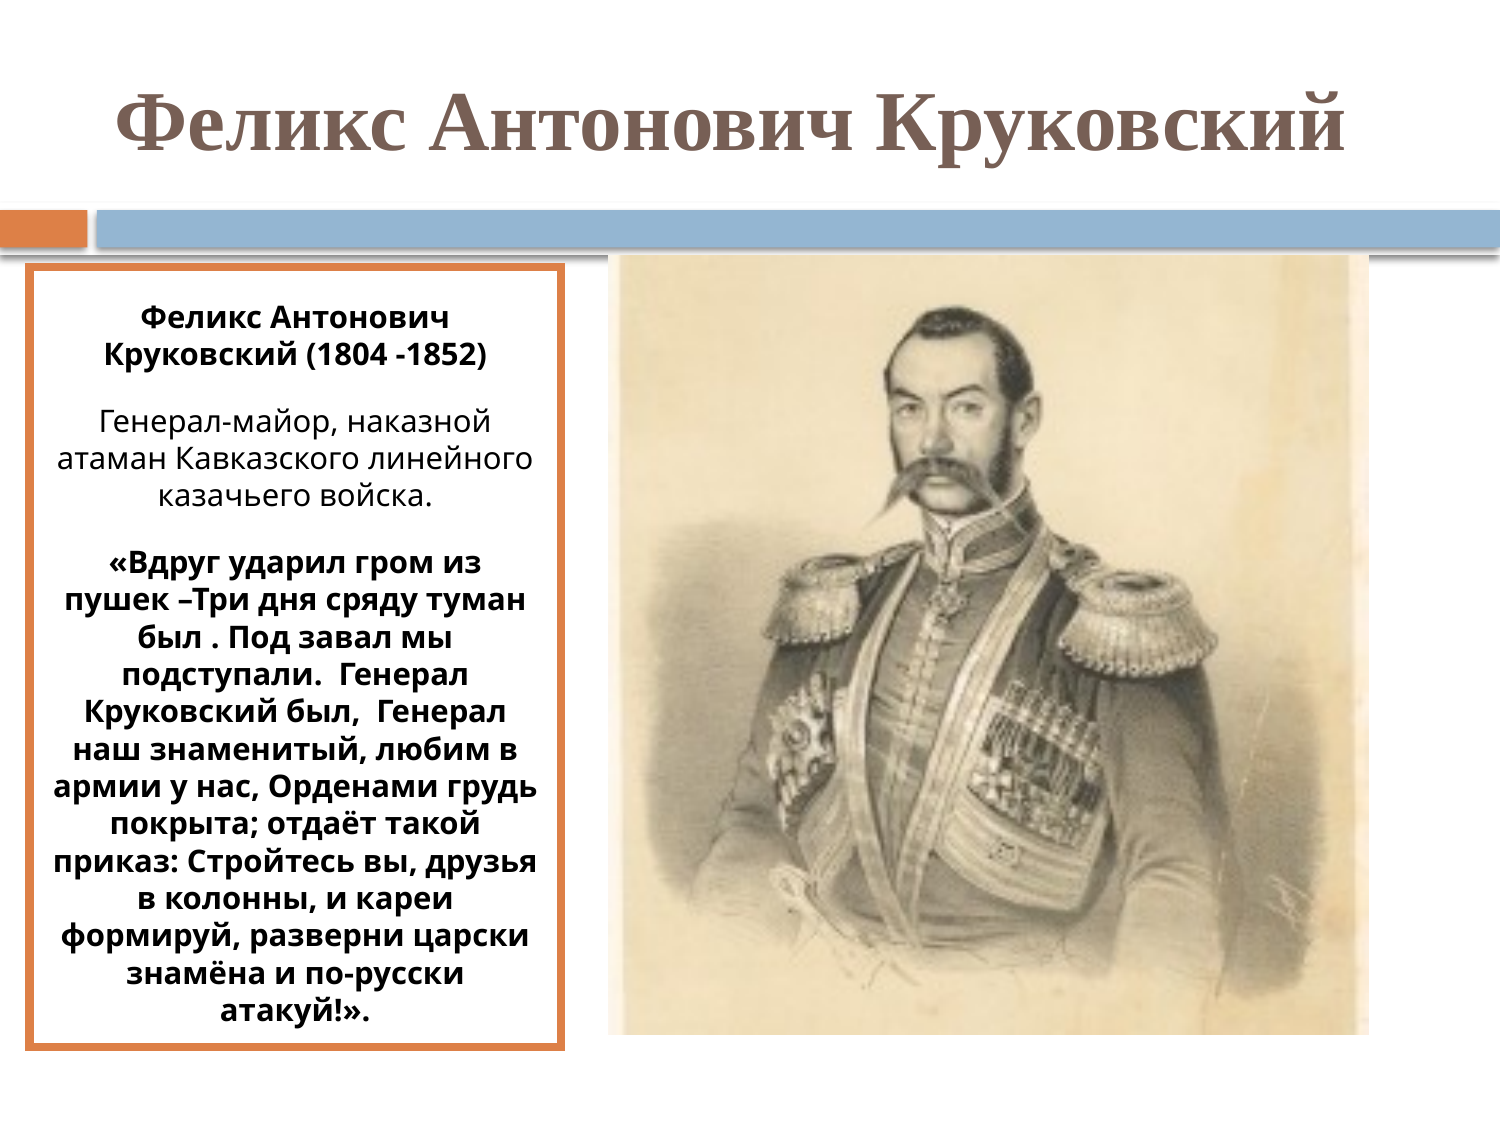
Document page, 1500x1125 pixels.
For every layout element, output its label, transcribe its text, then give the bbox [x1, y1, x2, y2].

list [607, 254, 1369, 1035]
title Феликс Антонович Круковский [99, 44, 1425, 188]
list Феликс Антонович Круковский (1804 -1852) Генерал-майор, наказной атаман Кавказского линейного казачьего войска. «Вдруг ударил гром из пушек –Три дня сряду туман был . Под завал мы подступали. Генерал Круковский был, Генерал наш знаменитый, любим в армии у нас, Орденами грудь покрыта; отдаёт такой приказ: Стройтесь вы, друзья в колонны, и кареи формируй, разверни царски знамёна и по-русски атакуй!». [25, 263, 565, 1051]
